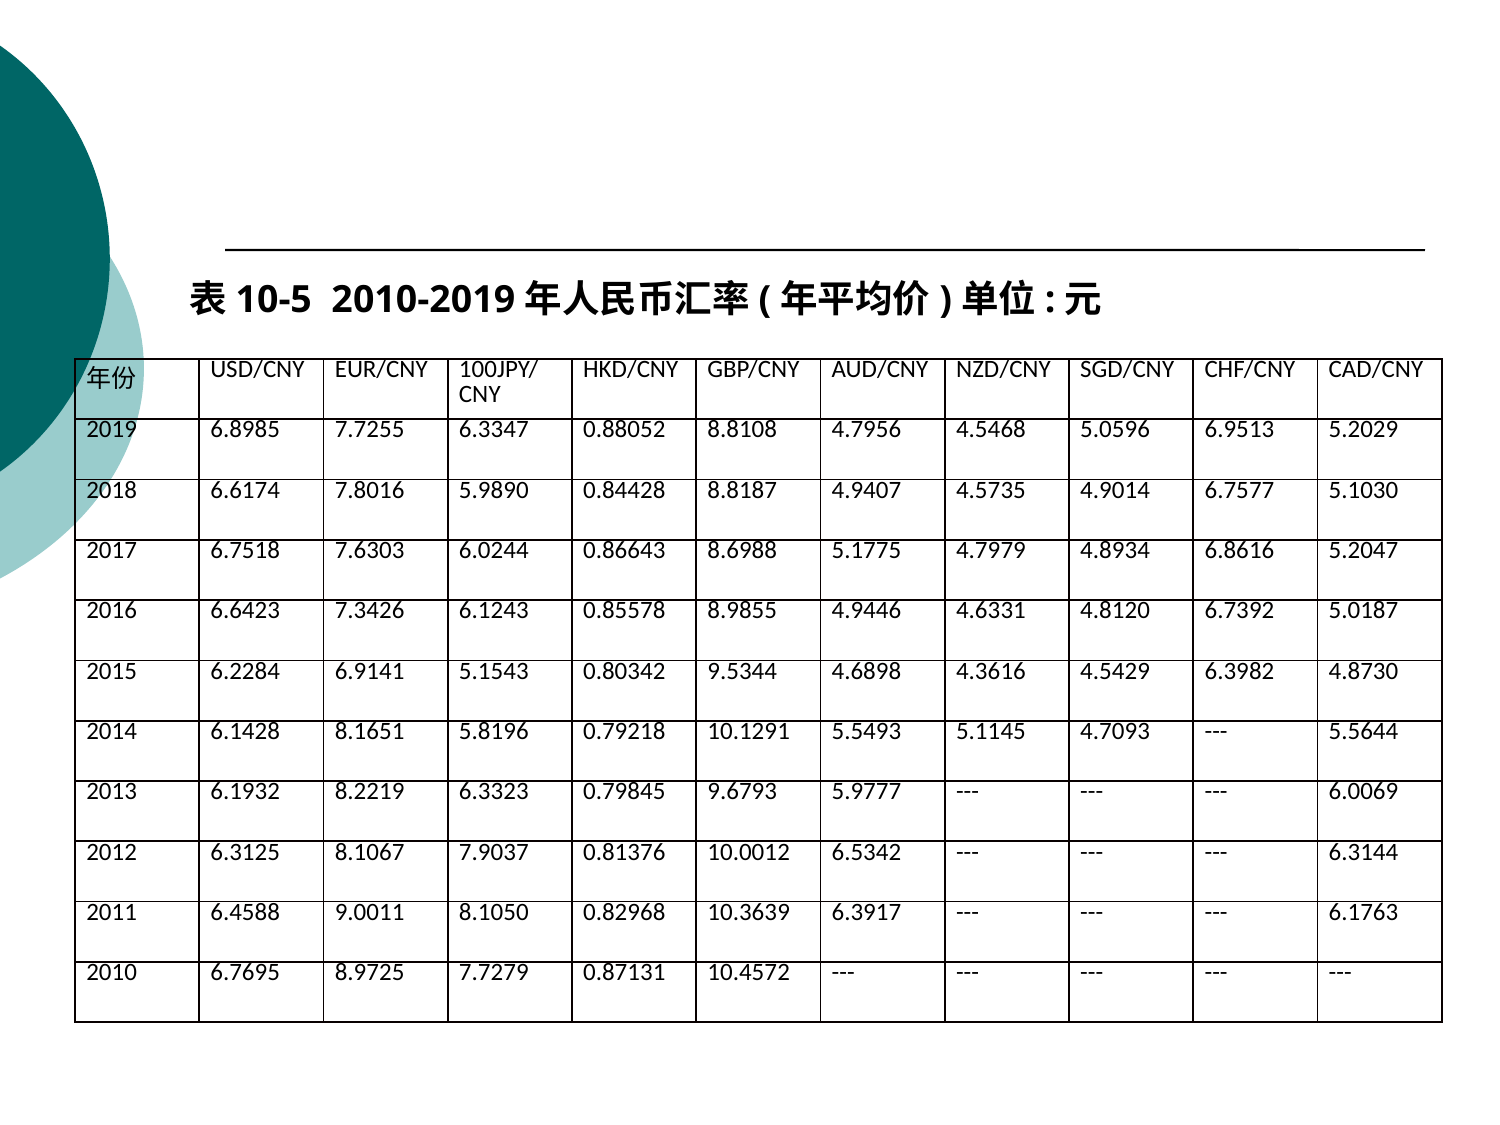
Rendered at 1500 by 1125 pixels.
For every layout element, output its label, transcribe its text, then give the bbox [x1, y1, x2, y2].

table_cell --- [1194, 902, 1317, 961]
table_cell 5.1775 [821, 541, 944, 599]
table_cell --- [1070, 842, 1192, 901]
table_cell 6.1243 [449, 601, 571, 660]
table_cell 4.7979 [946, 541, 1068, 599]
table_cell 10.3639 [697, 902, 820, 961]
table_header CHF/CNY [1194, 360, 1317, 418]
table_cell 0.88052 [573, 420, 695, 479]
table_cell 0.79218 [573, 722, 695, 780]
table_cell 8.1067 [324, 842, 447, 901]
table_cell 8.6988 [697, 541, 820, 599]
table_header EUR/CNY [324, 360, 447, 418]
table_cell 2019 [76, 420, 198, 479]
table_cell 4.5429 [1070, 661, 1192, 720]
table_cell 8.2219 [324, 782, 447, 840]
table_cell 6.0069 [1318, 782, 1441, 840]
table_header USD/CNY [200, 360, 323, 418]
table_cell 6.8616 [1194, 541, 1317, 599]
table_cell 6.3982 [1194, 661, 1317, 720]
table_cell 4.5735 [946, 480, 1068, 539]
table_cell 5.1145 [946, 722, 1068, 780]
table_cell 6.3917 [821, 902, 944, 961]
table_cell 2014 [76, 722, 198, 780]
table_cell --- [1070, 963, 1192, 1021]
table_cell 4.9407 [821, 480, 944, 539]
table_header AUD/CNY [821, 360, 944, 418]
table_cell 6.7695 [200, 963, 323, 1021]
table_header NZD/CNY [946, 360, 1068, 418]
table_cell 4.9014 [1070, 480, 1192, 539]
table_cell 2015 [76, 661, 198, 720]
table_cell 5.1030 [1318, 480, 1441, 539]
table_cell 8.8108 [697, 420, 820, 479]
table_cell 10.0012 [697, 842, 820, 901]
table_cell 0.86643 [573, 541, 695, 599]
table_cell 0.81376 [573, 842, 695, 901]
table_cell 6.1763 [1318, 902, 1441, 961]
table_cell 6.6423 [200, 601, 323, 660]
table_cell 7.7255 [324, 420, 447, 479]
table_cell 5.9890 [449, 480, 571, 539]
table_cell 4.9446 [821, 601, 944, 660]
table_cell 7.8016 [324, 480, 447, 539]
table_cell 4.6898 [821, 661, 944, 720]
table_cell 6.8985 [200, 420, 323, 479]
table_cell 4.5468 [946, 420, 1068, 479]
table_cell 8.1651 [324, 722, 447, 780]
table_cell 6.0244 [449, 541, 571, 599]
table_cell 4.3616 [946, 661, 1068, 720]
table_cell 5.9777 [821, 782, 944, 840]
table_cell 4.8120 [1070, 601, 1192, 660]
table_cell 0.82968 [573, 902, 695, 961]
table_cell --- [1318, 963, 1441, 1021]
table_cell 6.7392 [1194, 601, 1317, 660]
table_cell --- [1070, 902, 1192, 961]
table_cell 10.1291 [697, 722, 820, 780]
table_cell 8.9725 [324, 963, 447, 1021]
table_cell 6.1428 [200, 722, 323, 780]
table_cell 6.3144 [1318, 842, 1441, 901]
table_header GBP/CNY [697, 360, 820, 418]
table_header CAD/CNY [1318, 360, 1441, 418]
table_cell 0.84428 [573, 480, 695, 539]
table_cell 5.0596 [1070, 420, 1192, 479]
table_cell 2010 [76, 963, 198, 1021]
table_cell --- [946, 782, 1068, 840]
table_cell 6.7577 [1194, 480, 1317, 539]
table_cell 7.7279 [449, 963, 571, 1021]
table_cell 2016 [76, 601, 198, 660]
table_cell 8.8187 [697, 480, 820, 539]
table_cell --- [946, 963, 1068, 1021]
table_cell --- [821, 963, 944, 1021]
table_cell 6.6174 [200, 480, 323, 539]
table_cell 2017 [76, 541, 198, 599]
table_cell 6.9141 [324, 661, 447, 720]
table_header SGD/CNY [1070, 360, 1192, 418]
table_cell --- [946, 902, 1068, 961]
table_cell 6.1932 [200, 782, 323, 840]
table_cell 4.8934 [1070, 541, 1192, 599]
table_cell --- [1194, 722, 1317, 780]
table_header 100JPY/CNY [449, 360, 571, 418]
table_cell 0.79845 [573, 782, 695, 840]
table_header 年份 [76, 360, 198, 418]
table_cell --- [1194, 842, 1317, 901]
table_cell 4.6331 [946, 601, 1068, 660]
table_cell 5.5493 [821, 722, 944, 780]
table_cell 6.3347 [449, 420, 571, 479]
table_cell 6.3323 [449, 782, 571, 840]
table_cell 0.87131 [573, 963, 695, 1021]
table_cell 9.6793 [697, 782, 820, 840]
table_cell 7.6303 [324, 541, 447, 599]
table_cell 6.5342 [821, 842, 944, 901]
table_cell 5.0187 [1318, 601, 1441, 660]
table_cell 2012 [76, 842, 198, 901]
table_cell 2013 [76, 782, 198, 840]
table_cell --- [1194, 782, 1317, 840]
list 表10-5 2010-2019年人民币汇率(年平均价)单位:元 [173, 266, 1476, 339]
table_cell 2018 [76, 480, 198, 539]
table_cell 9.5344 [697, 661, 820, 720]
table_cell 10.4572 [697, 963, 820, 1021]
table_cell 6.4588 [200, 902, 323, 961]
table_cell 0.85578 [573, 601, 695, 660]
table_cell --- [946, 842, 1068, 901]
table_cell 8.9855 [697, 601, 820, 660]
table_cell 4.8730 [1318, 661, 1441, 720]
table_cell 2011 [76, 902, 198, 961]
table_cell 6.9513 [1194, 420, 1317, 479]
table_header HKD/CNY [573, 360, 695, 418]
table_cell 6.3125 [200, 842, 323, 901]
table_cell 8.1050 [449, 902, 571, 961]
table_cell 5.8196 [449, 722, 571, 780]
table_cell 5.2047 [1318, 541, 1441, 599]
table_cell 9.0011 [324, 902, 447, 961]
table_cell 0.80342 [573, 661, 695, 720]
table_cell 6.2284 [200, 661, 323, 720]
table_cell 7.9037 [449, 842, 571, 901]
table_cell --- [1070, 782, 1192, 840]
table_cell 5.1543 [449, 661, 571, 720]
table_cell --- [1194, 963, 1317, 1021]
table_cell 4.7093 [1070, 722, 1192, 780]
table_cell 6.7518 [200, 541, 323, 599]
table_cell 5.2029 [1318, 420, 1441, 479]
table_cell 7.3426 [324, 601, 447, 660]
table_cell 5.5644 [1318, 722, 1441, 780]
table_cell 4.7956 [821, 420, 944, 479]
